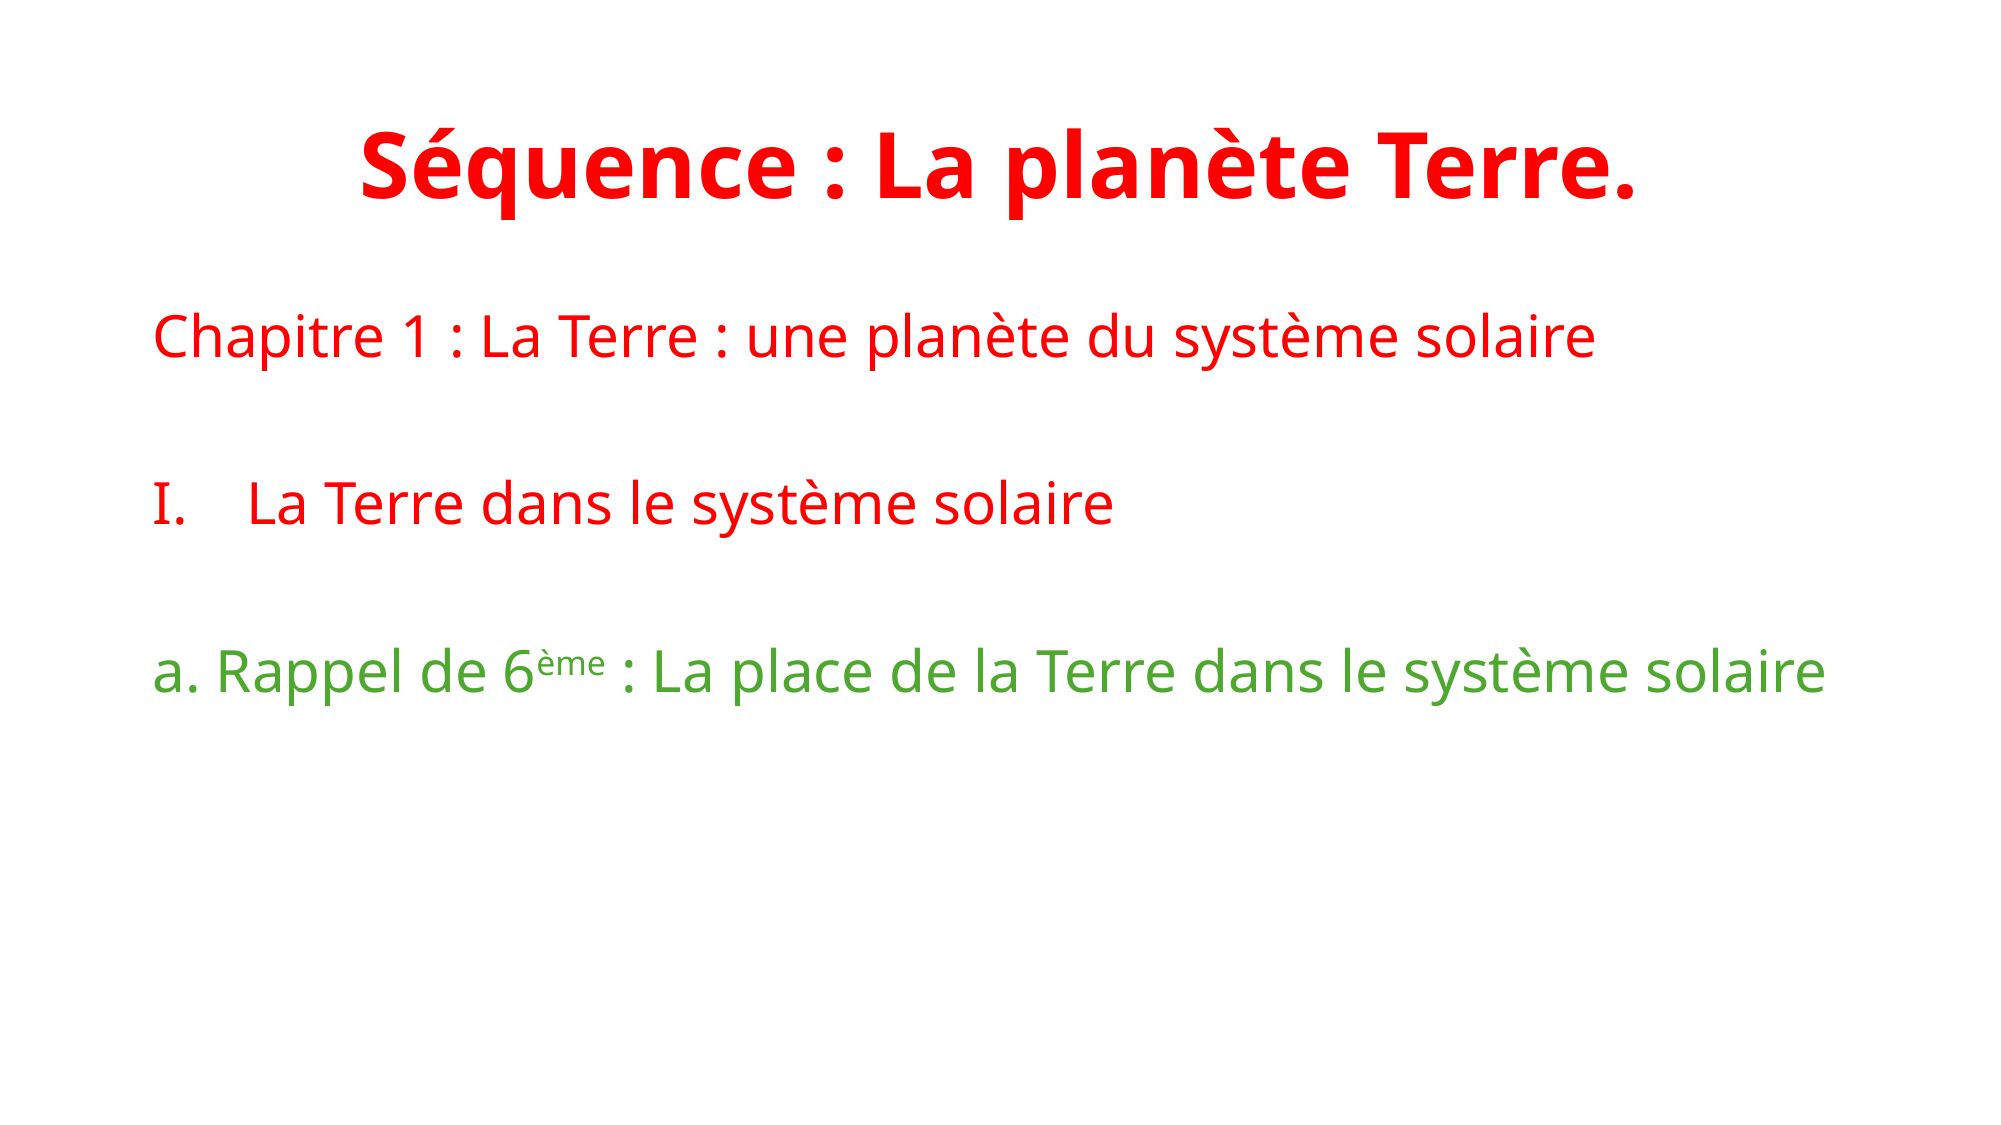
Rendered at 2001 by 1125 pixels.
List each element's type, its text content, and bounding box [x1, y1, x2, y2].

title Séquence : La planète Terre. [137, 59, 1863, 278]
list Chapitre 1 : La Terre : une planète du système solaire La Terre dans le système solaire a. Rappel de 6ème : La place de la Terre dans le système solaire [137, 299, 1863, 1014]
